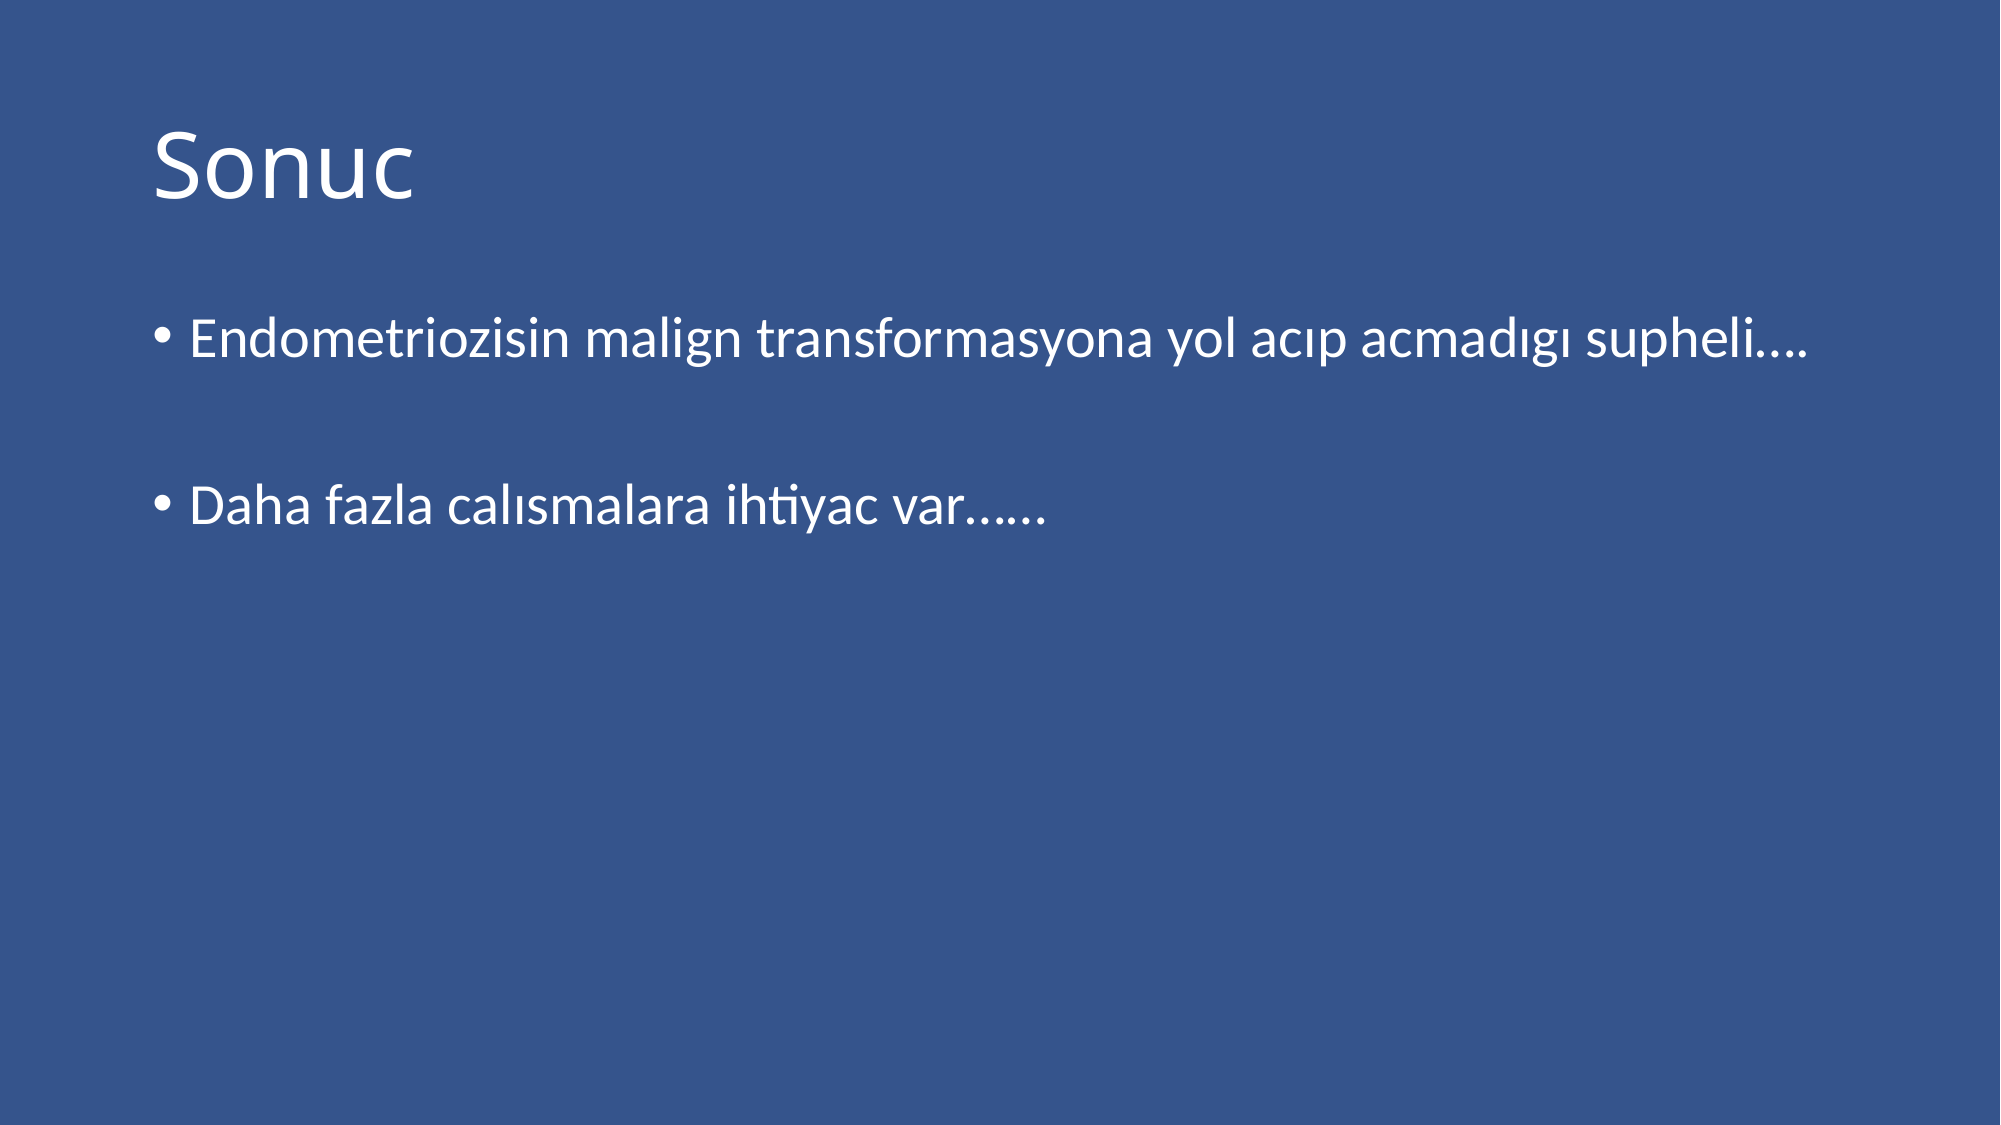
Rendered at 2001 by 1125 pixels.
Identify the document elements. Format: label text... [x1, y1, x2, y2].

title Sonuc [137, 59, 1863, 278]
list Endometriozisin malign transformasyona yol acıp acmadıgı supheli…. Daha fazla calısmalara ihtiyac var…… [137, 299, 1863, 1014]
